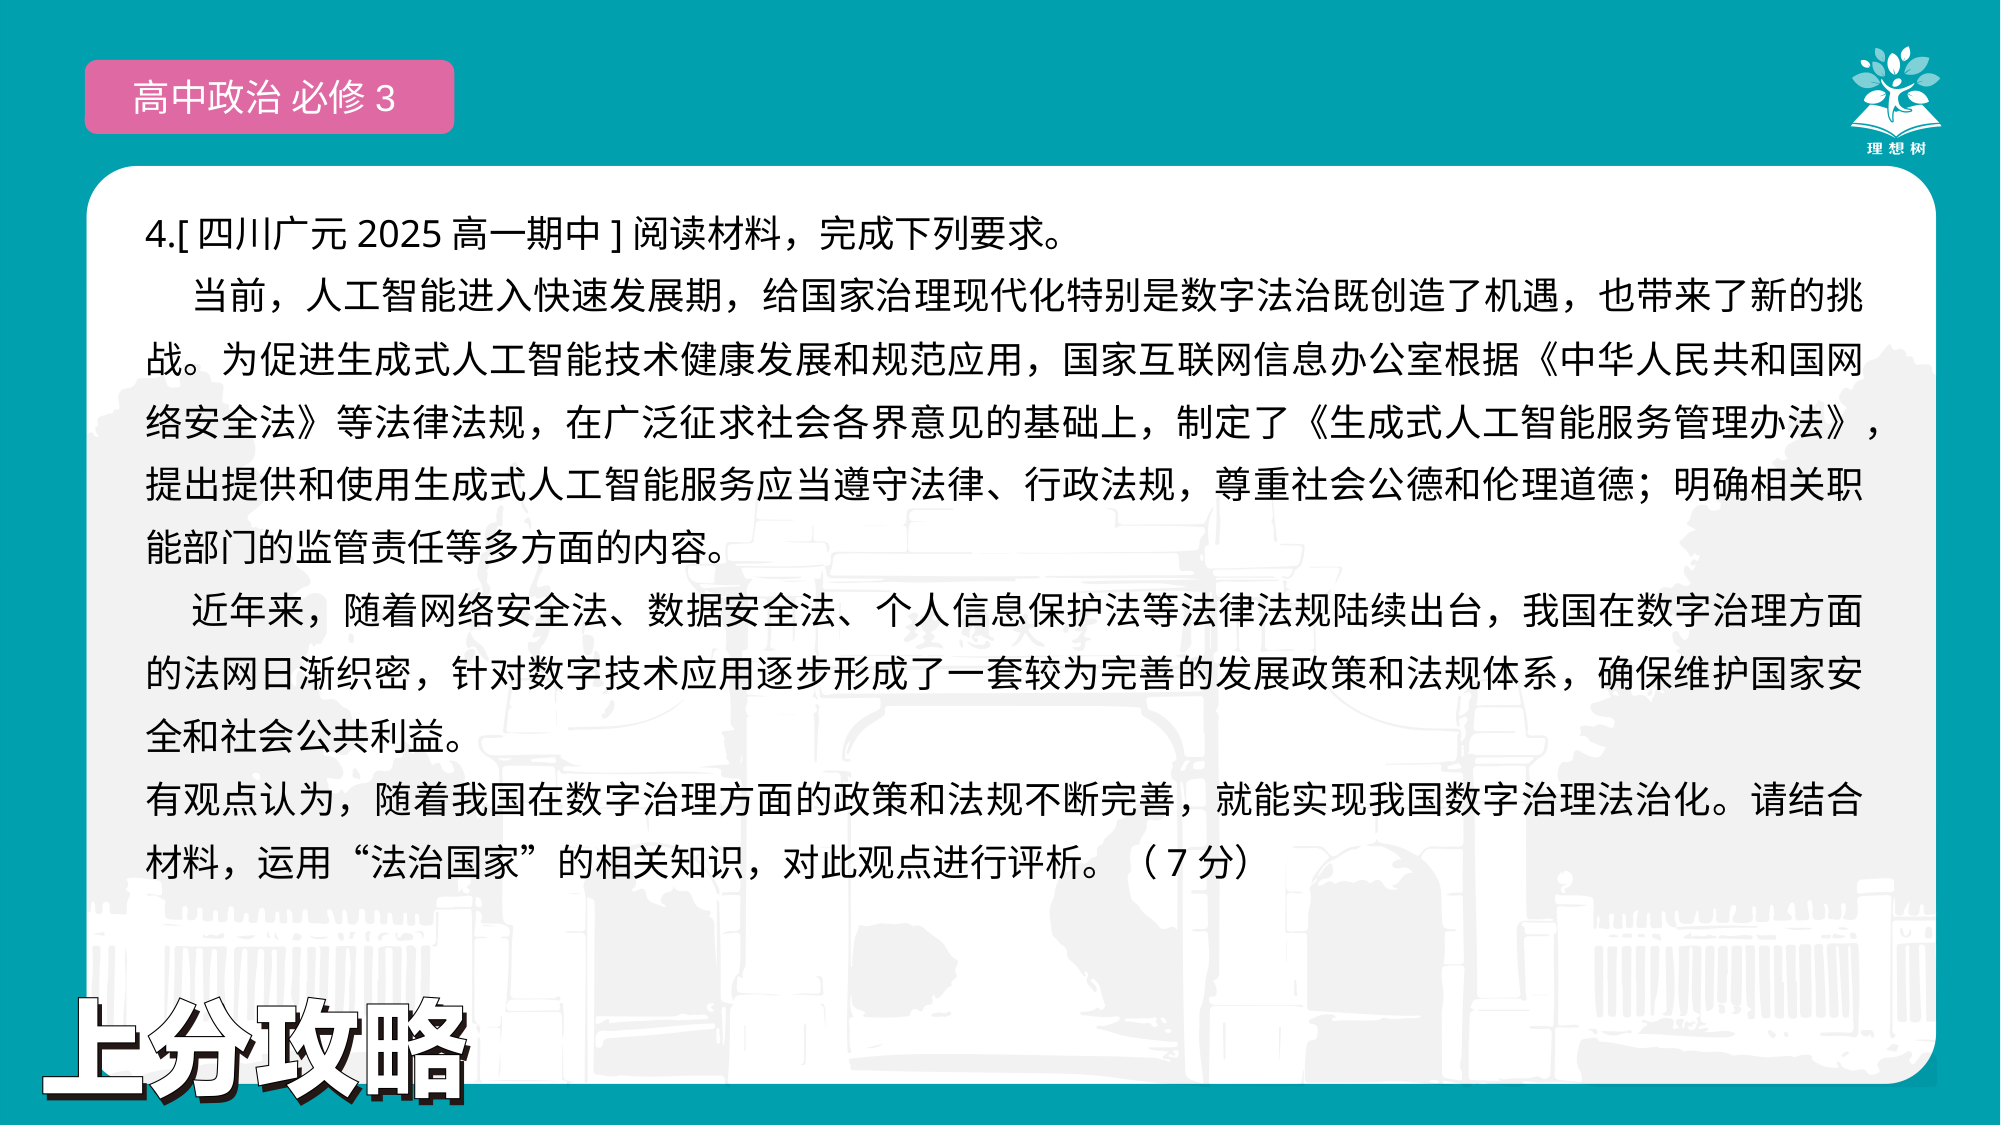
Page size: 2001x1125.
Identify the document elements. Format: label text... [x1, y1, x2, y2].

text_box 高中政治 必修3 [83, 58, 456, 135]
text_box 4.[四川广元2025高一期中]阅读材料，完成下列要求。 当前，人工智能进入快速发展期，给国家治理现代化特别是数字法治既创造了机遇，也带来了新的挑战。为促进生成式人工智能技术健康发展和规范应用，国家互联网信息办公室根据《中华人民共和国网络安全法》等法律法规，在广泛征求社会各界意见的基础上，制定了《生成式人工智能服务管理办法》，提出提供和使用生成式人工智能服务应当遵守法律、行政法规，尊重社会公德和伦理道德；明确相关职能部门的监管责任等多方面的内容。 近年来，随着网络安全法、数据安全法、个人信息保护法等法律法规陆续出台，我国在数字治理方面的法网日渐织密，针对数字技术应用逐步形成了一套较为完善的发展政策和法规体系，确保维护国家安全和社会公共利益。 有观点认为，随着我国在数字治理方面的政策和法规不断完善，就能实现我国数字治理法治化。请结合材料，运用“法治国家”的相关知识，对此观点进行评析。（7分） [130, 184, 1880, 892]
picture [0, 0, 2001, 1125]
